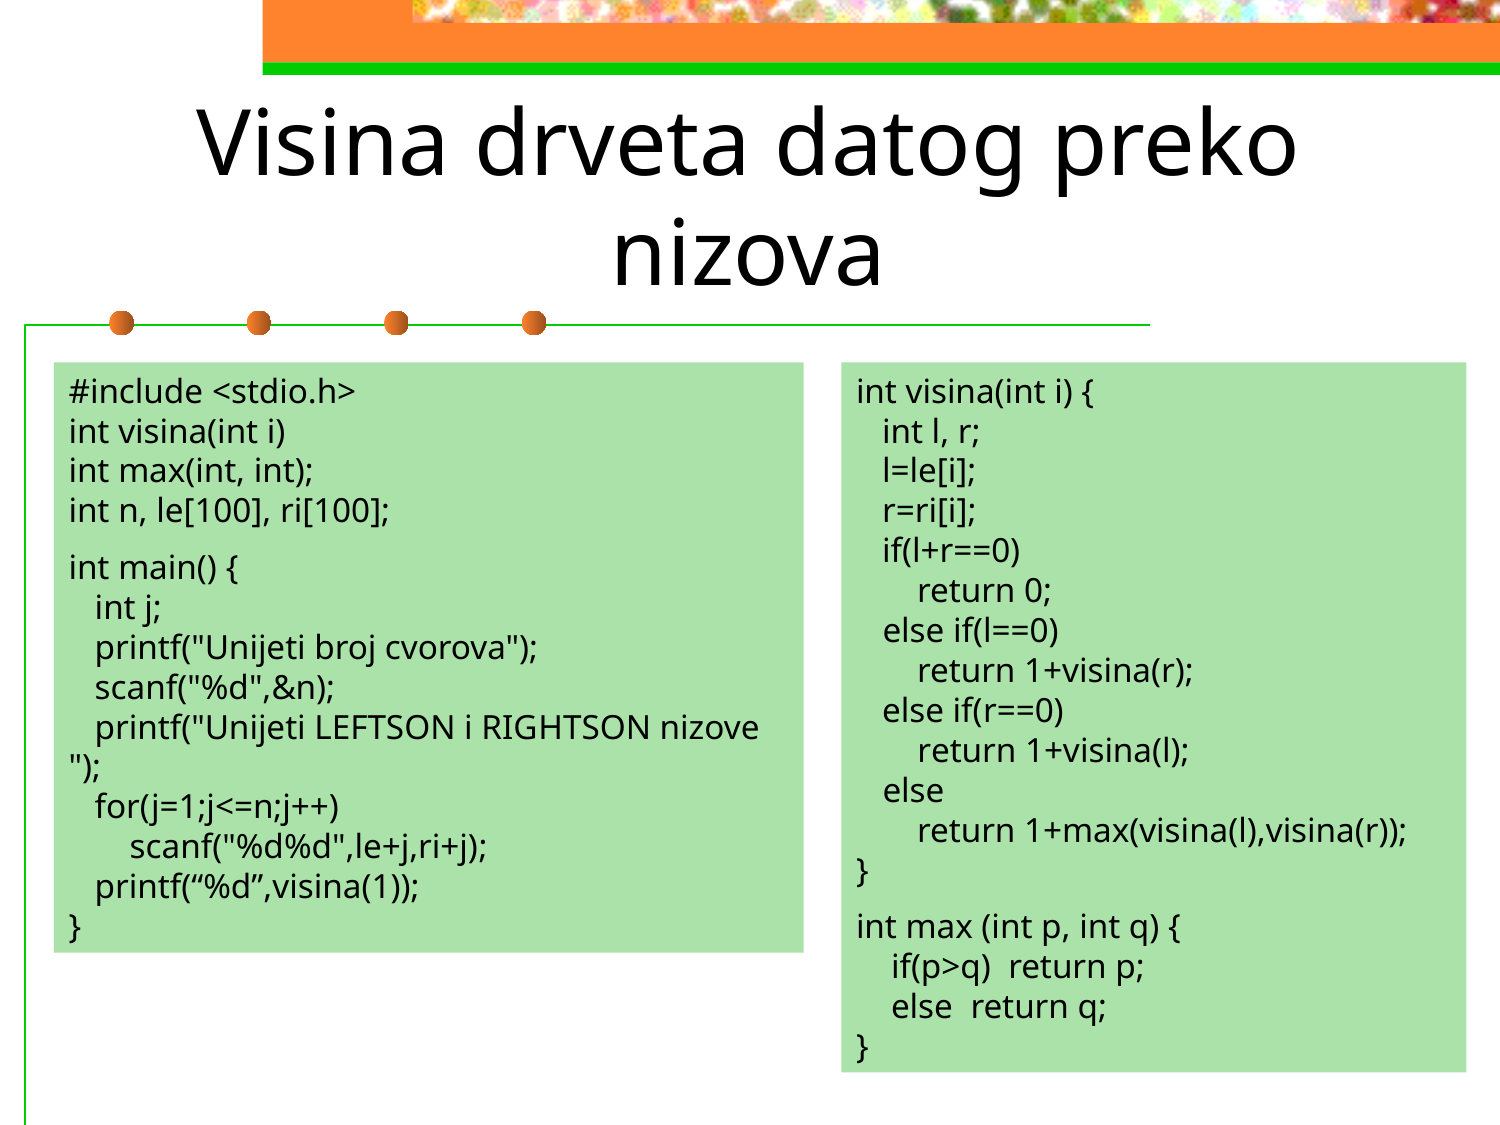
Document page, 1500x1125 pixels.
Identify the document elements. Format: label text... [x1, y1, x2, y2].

text_box #include <stdio.h> int visina(int i) int max(int, int); int n, le[100], ri[100]; int main() { int j; printf("Unijeti broj cvorova"); scanf("%d",&n); printf("Unijeti LEFTSON i RIGHTSON nizove "); for(j=1;j<=n;j++) scanf("%d%d",le+j,ri+j); printf(“%d”,visina(1)); } [53, 362, 804, 953]
picture [412, 0, 1500, 23]
title Visina drveta datog preko nizova [48, 99, 1449, 288]
text_box int visina(int i) { int l, r; l=le[i]; r=ri[i]; if(l+r==0) return 0; else if(l==0) return 1+visina(r); else if(r==0) return 1+visina(l); else return 1+max(visina(l),visina(r)); } int max (int p, int q) { if(p>q) return p; else return q; } [841, 362, 1467, 1073]
